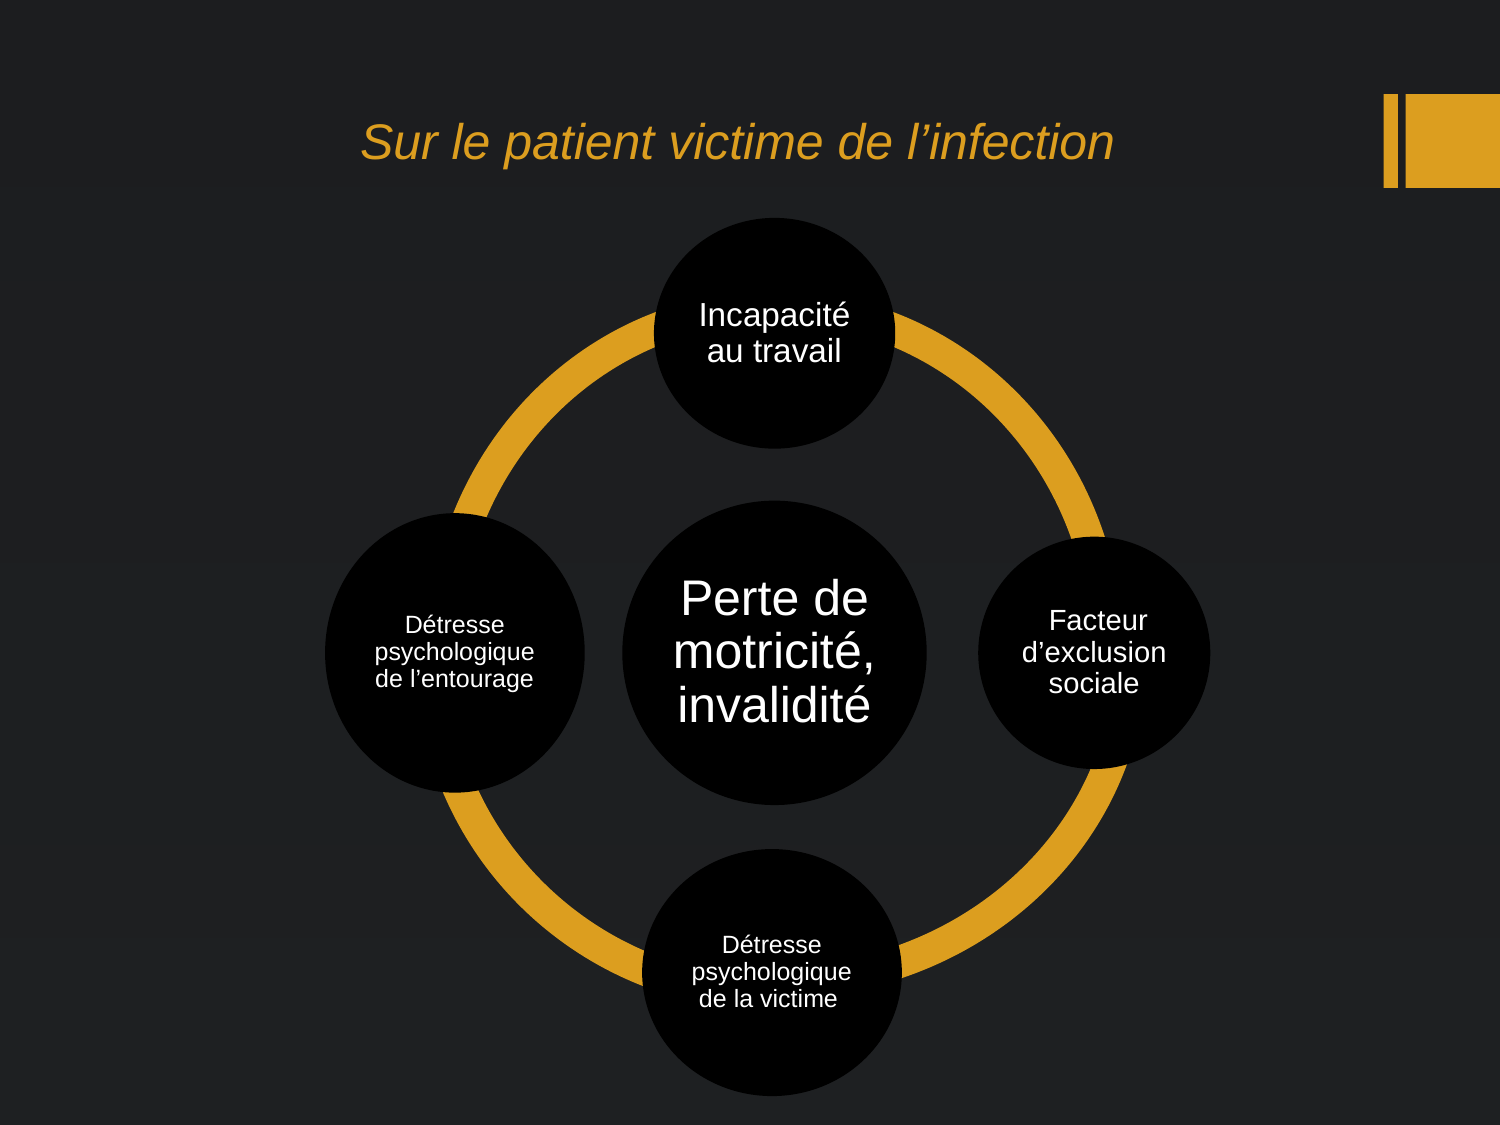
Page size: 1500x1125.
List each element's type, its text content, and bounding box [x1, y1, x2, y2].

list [64, 231, 1472, 1083]
text_box Sur le patient victime de l’infection [206, 101, 1199, 177]
